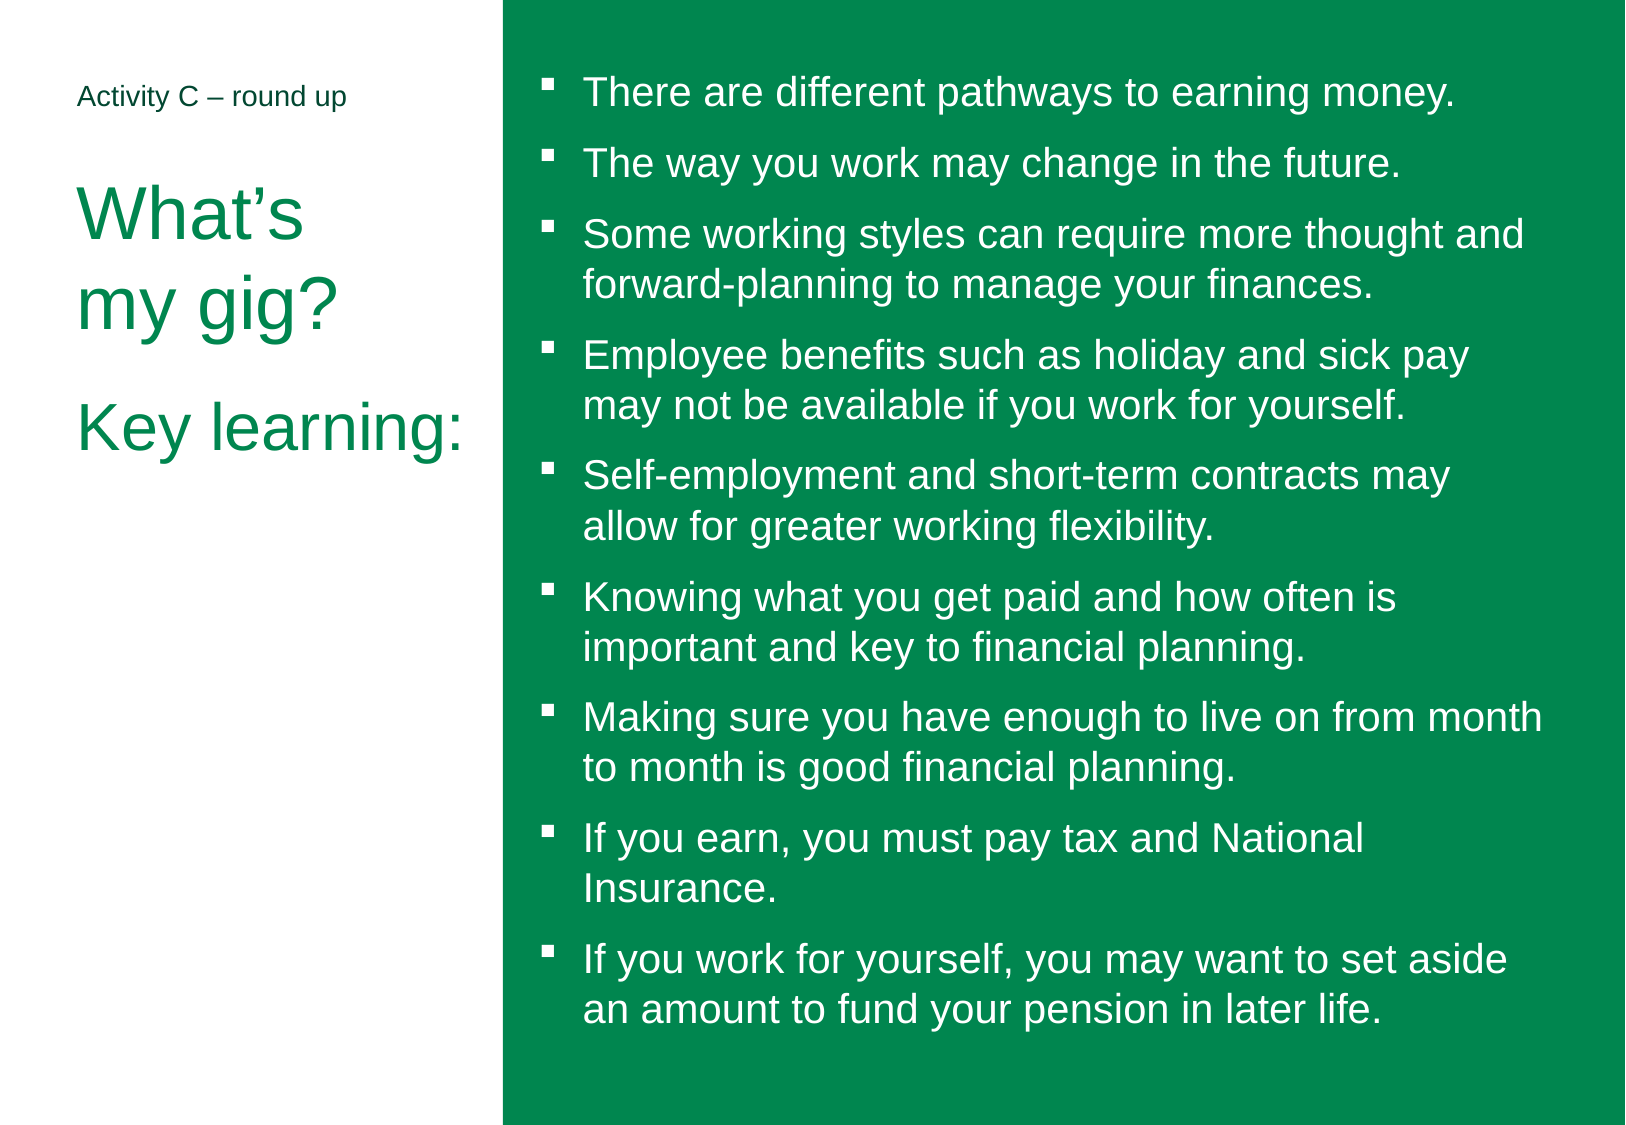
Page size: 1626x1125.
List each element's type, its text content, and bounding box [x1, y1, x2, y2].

text_box There are different pathways to earning money. The way you work may change in the future. Some working styles can require more thought and forward-planning to manage your finances. Employee benefits such as holiday and sick pay may not be available if you work for yourself. Self-employment and short-term contracts may allow for greater working flexibility. Knowing what you get paid and how often is important and key to financial planning. Making sure you have enough to live on from month to month is good financial planning. If you earn, you must pay tax and National Insurance. If you work for yourself, you may want to set aside an amount to fund your pension in later life. [502, 0, 1625, 1125]
title Activity C – round up What’s my gig? Key learning: [76, 76, 491, 261]
